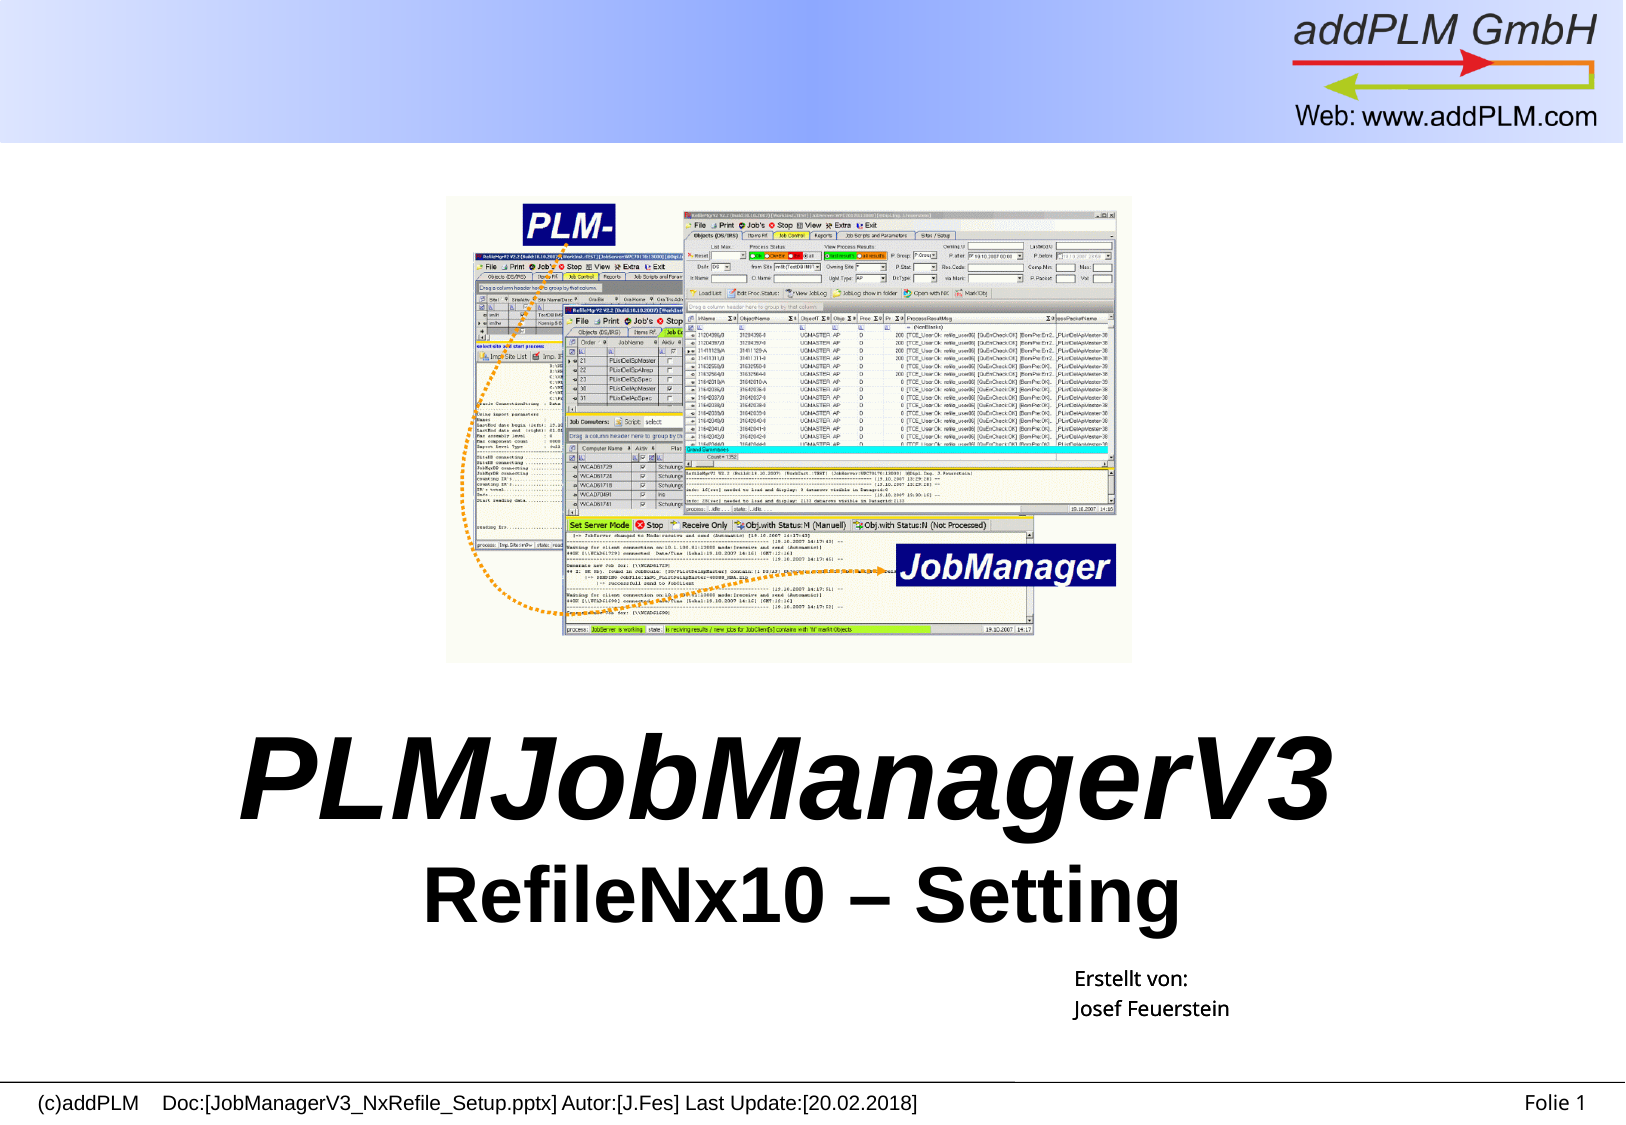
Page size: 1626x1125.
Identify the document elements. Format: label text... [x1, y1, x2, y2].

slide_number Folie 1 [1264, 1081, 1604, 1125]
picture [446, 196, 1132, 663]
picture [1292, 13, 1597, 126]
text_box Erstellt von: Josef Feuerstein [1058, 964, 1441, 1028]
title PLMJobManagerV3 RefileNx10 – Setting [174, 639, 1431, 1000]
